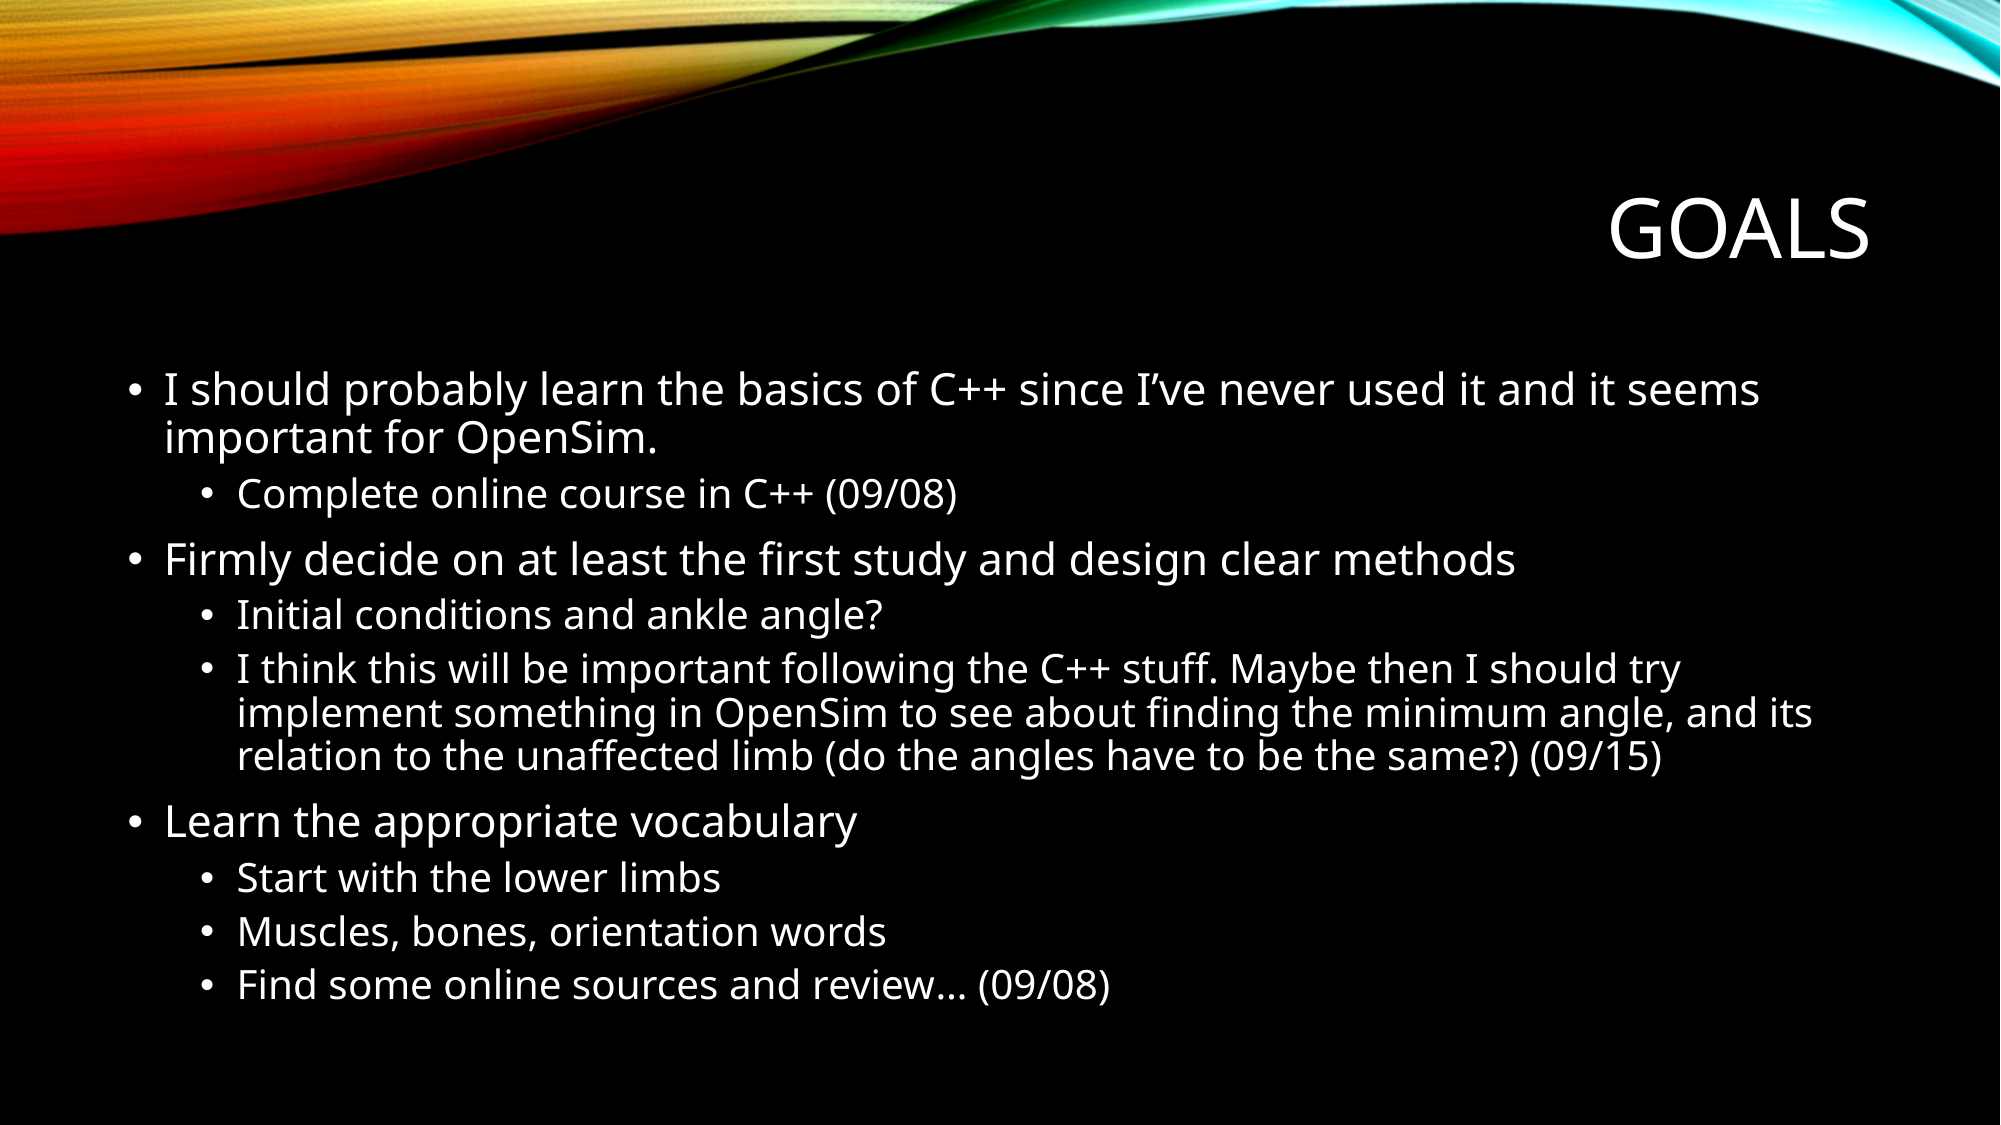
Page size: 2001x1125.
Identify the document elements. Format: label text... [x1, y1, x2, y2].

title goAls [474, 125, 1888, 338]
list I should probably learn the basics of C++ since I’ve never used it and it seems important for OpenSim. Complete online course in C++ (09/08) Firmly decide on at least the first study and design clear methods Initial conditions and ankle angle? I think this will be important following the C++ stuff. Maybe then I should try implement something in OpenSim to see about finding the minimum angle, and its relation to the unaffected limb (do the angles have to be the same?) (09/15) Learn the appropriate vocabulary Start with the lower limbs Muscles, bones, orientation words Find some online sources and review… (09/08) [112, 360, 1888, 1021]
picture [0, 0, 2000, 237]
